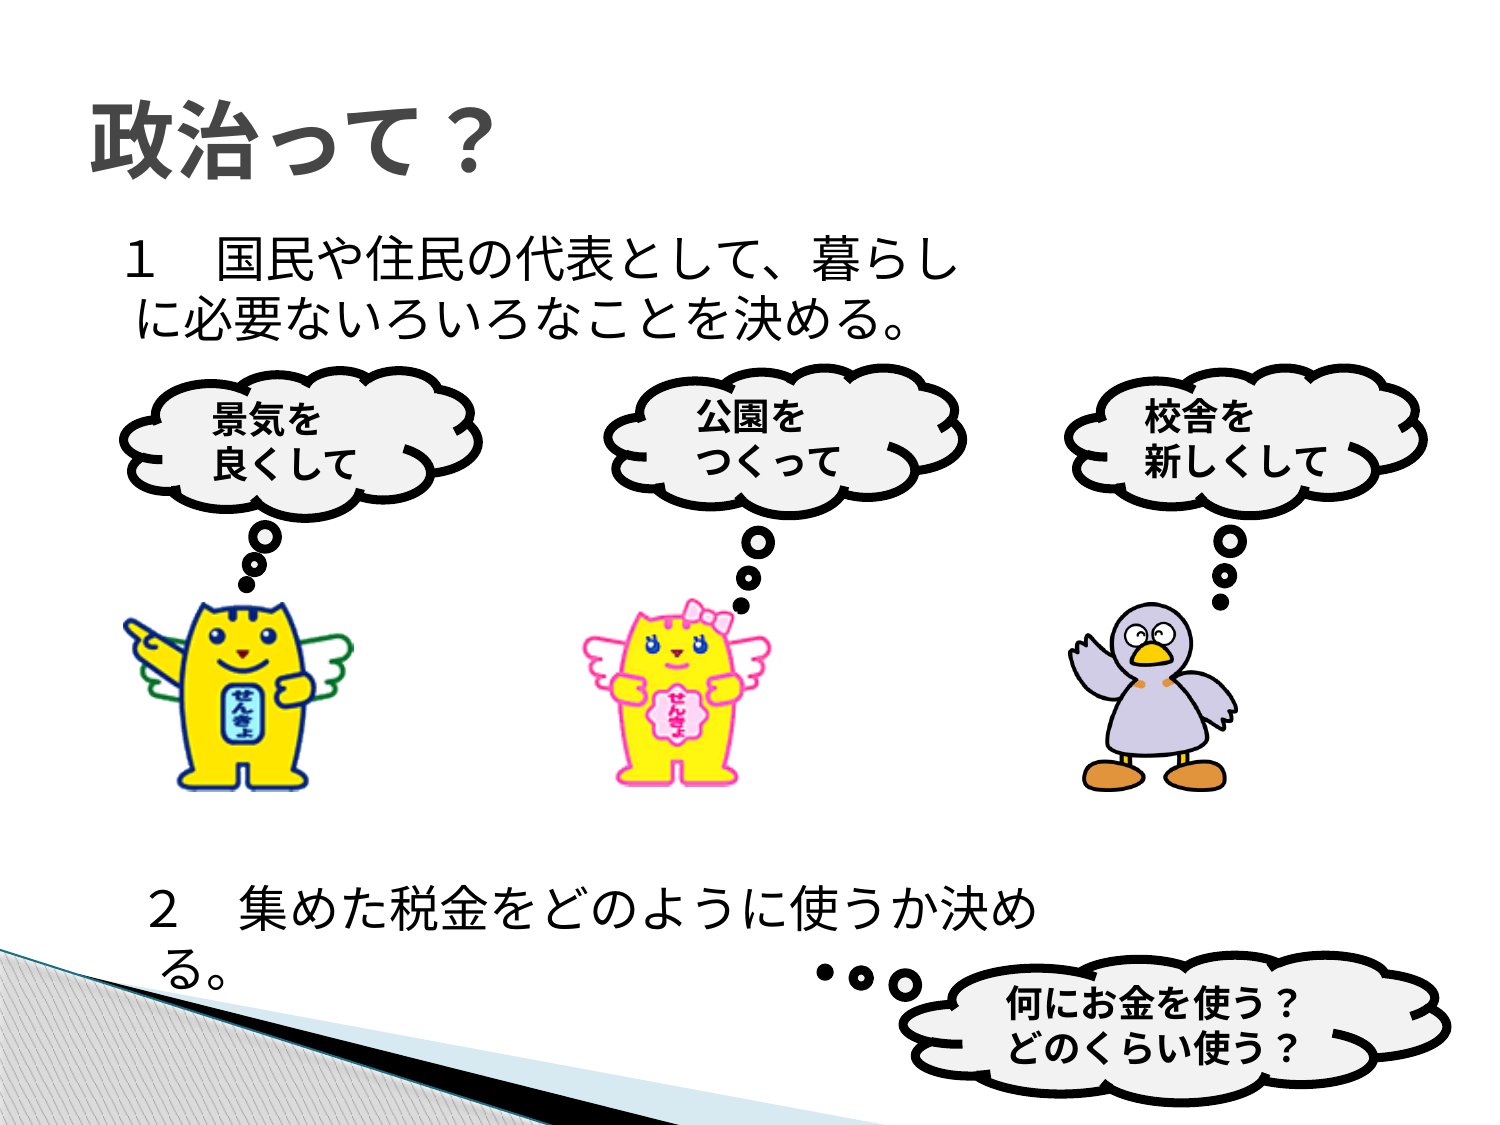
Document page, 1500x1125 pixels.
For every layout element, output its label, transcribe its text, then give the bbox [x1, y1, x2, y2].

text_box 公園を つくって [603, 363, 968, 521]
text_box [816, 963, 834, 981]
text_box 何にお金を使う？ どのくらい使う？ [848, 965, 874, 991]
text_box ２ 集めた税金をどのように使うか決める。 [123, 869, 1069, 955]
text_box 何にお金を使う？ どのくらい使う？ [888, 968, 923, 1002]
text_box 校舎を 新しくして [1213, 524, 1247, 559]
text_box 公園を つくって [736, 565, 762, 591]
text_box 景気を 良くして [119, 366, 483, 523]
text_box 公園を つくって [741, 525, 775, 560]
picture [123, 601, 354, 792]
text_box 校舎を 新しくして [1212, 563, 1238, 589]
text_box 何にお金を使う？ どのくらい使う？ [898, 950, 1452, 1108]
picture [1068, 601, 1238, 792]
text_box １ 国民や住民の代表として、暮らしに必要ないろいろなことを決める。 [100, 219, 977, 362]
title 政治って？ [75, 45, 1425, 233]
picture [580, 597, 774, 788]
text_box 校舎を 新しくして [1064, 363, 1428, 521]
text_box 景気を 良くして [238, 520, 282, 594]
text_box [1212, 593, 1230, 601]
